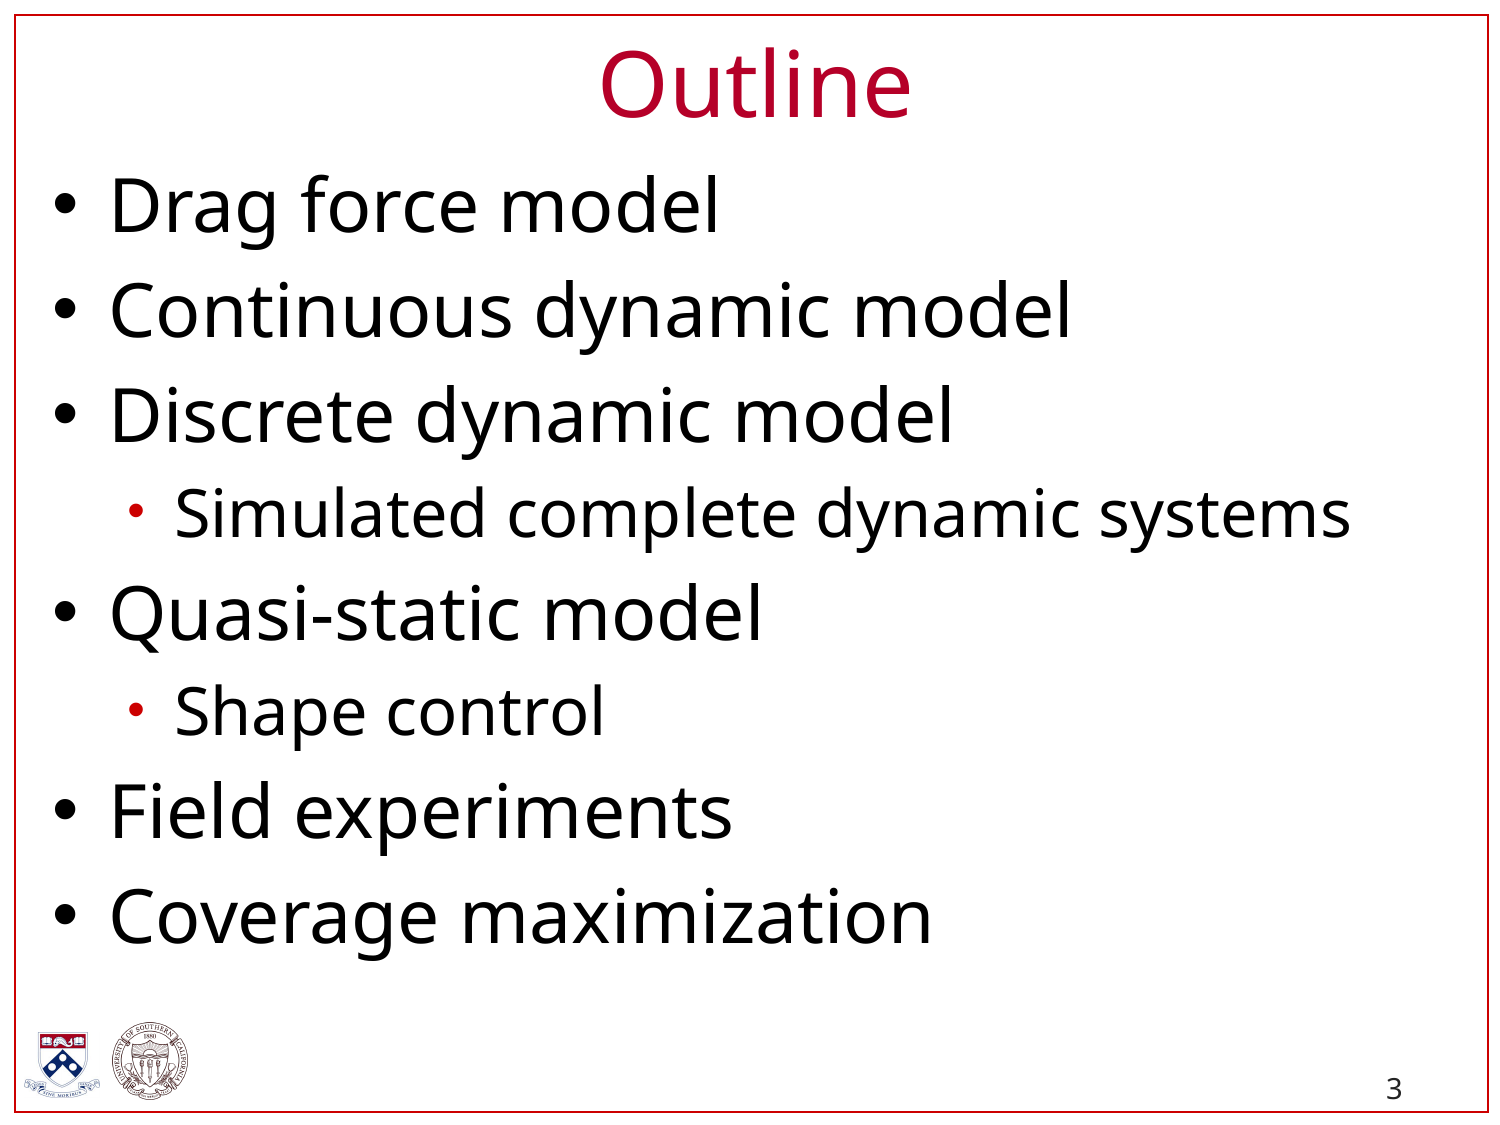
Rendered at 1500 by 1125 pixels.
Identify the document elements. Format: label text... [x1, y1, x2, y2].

picture [24, 1032, 100, 1098]
list Drag force model Continuous dynamic model Discrete dynamic model Simulated complete dynamic systems Quasi-static model Shape control Field experiments Coverage maximization [36, 149, 1476, 1051]
title Outline [36, 24, 1476, 138]
